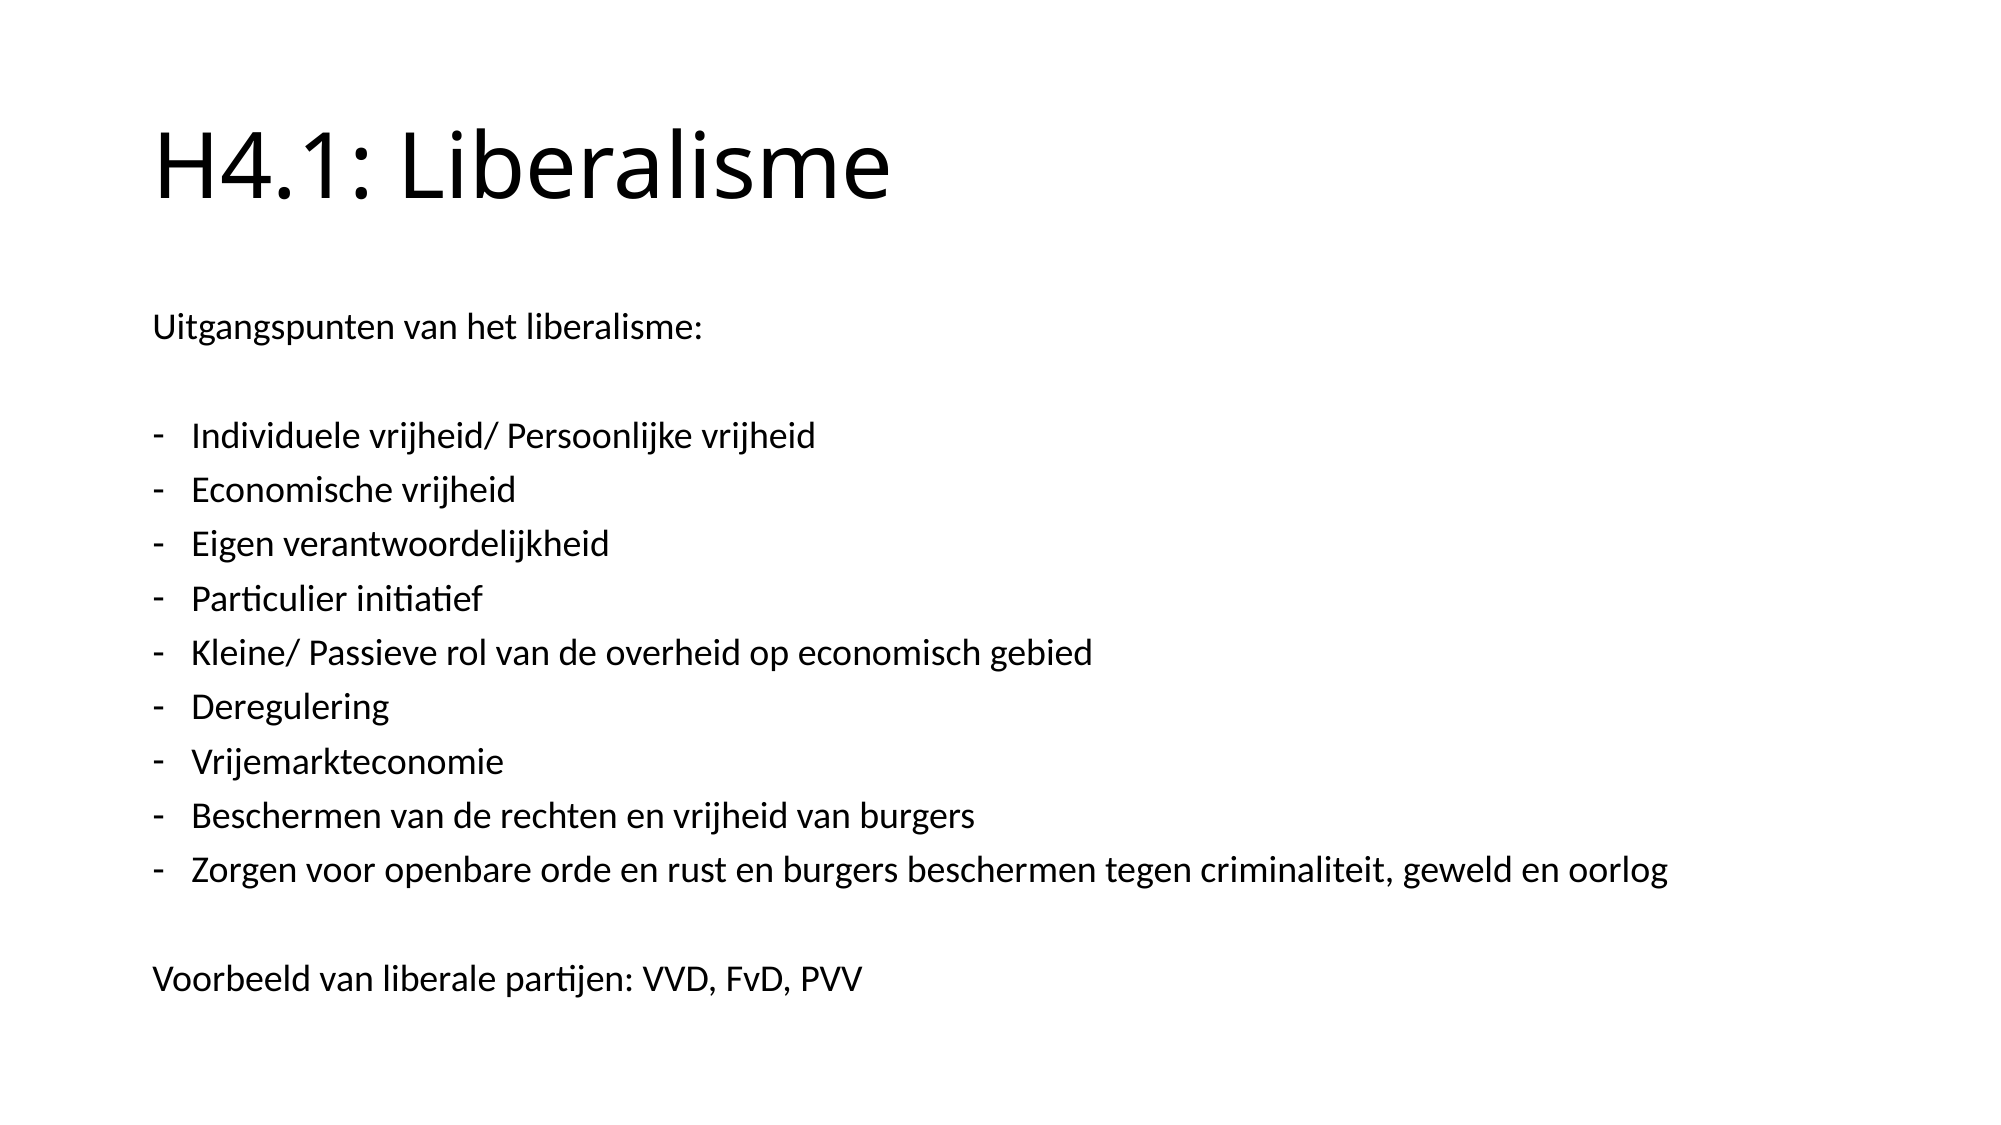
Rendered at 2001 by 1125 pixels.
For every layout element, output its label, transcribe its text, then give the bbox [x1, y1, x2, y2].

title H4.1: Liberalisme [137, 59, 1863, 278]
list Uitgangspunten van het liberalisme: Individuele vrijheid/ Persoonlijke vrijheid Economische vrijheid Eigen verantwoordelijkheid Particulier initiatief Kleine/ Passieve rol van de overheid op economisch gebied Deregulering Vrijemarkteconomie Beschermen van de rechten en vrijheid van burgers Zorgen voor openbare orde en rust en burgers beschermen tegen criminaliteit, geweld en oorlog Voorbeeld van liberale partijen: VVD, FvD, PVV [137, 299, 1863, 1014]
